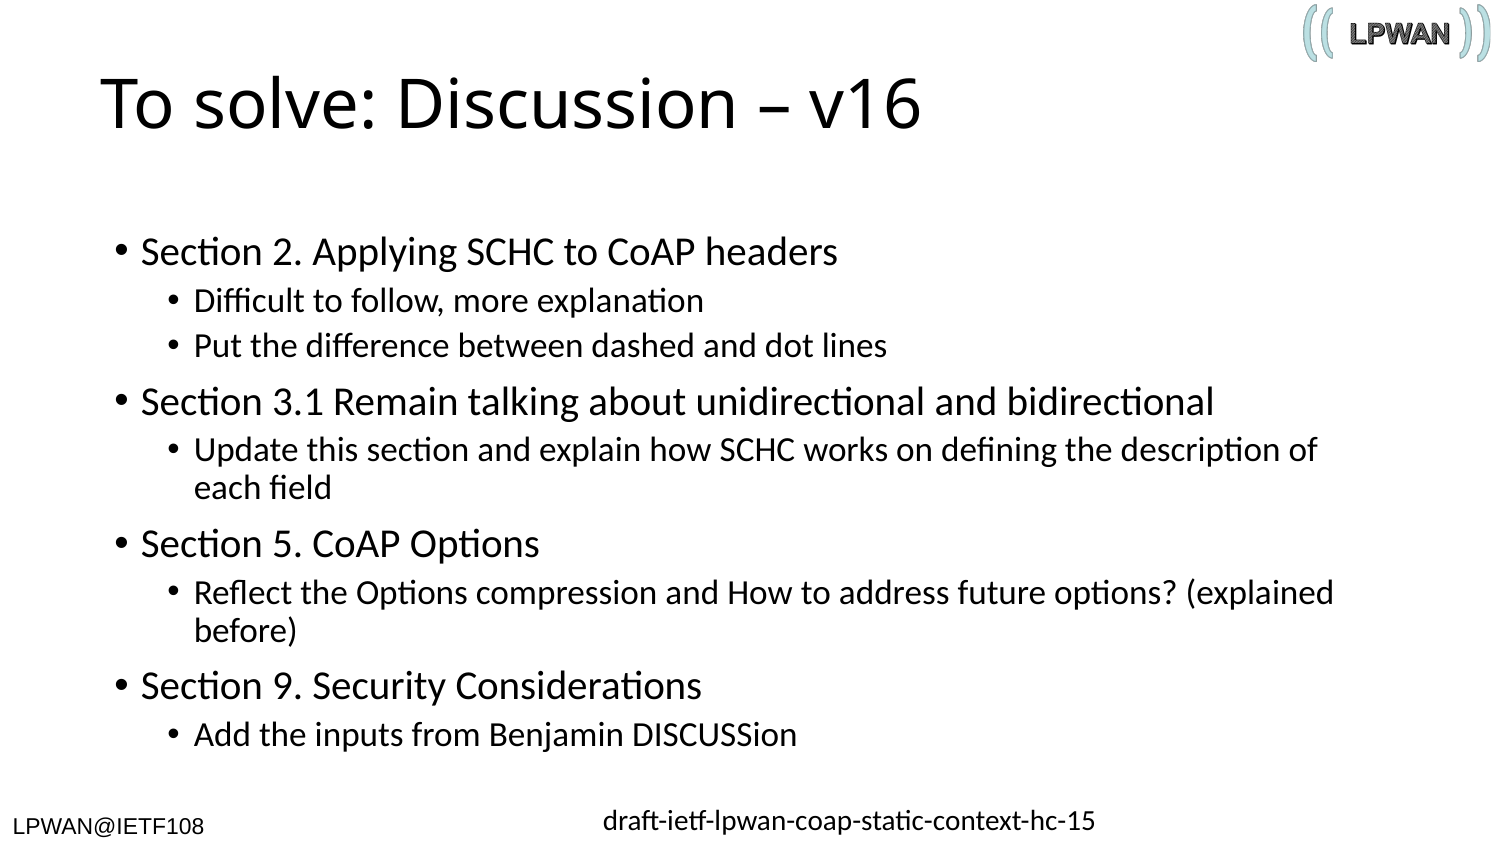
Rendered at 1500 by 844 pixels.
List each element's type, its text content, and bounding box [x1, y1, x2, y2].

title To solve: Discussion – v16 [88, 24, 1383, 188]
list Section 2. Applying SCHC to CoAP headers Difficult to follow, more explanation Put the difference between dashed and dot lines Section 3.1 Remain talking about unidirectional and bidirectional Update this section and explain how SCHC works on defining the description of each field Section 5. CoAP Options Reflect the Options compression and How to address future options? (explained before) Section 9. Security Considerations Add the inputs from Benjamin DISCUSSion [103, 224, 1397, 760]
picture [1303, 4, 1491, 62]
text_box draft-ietf-lpwan-coap-static-context-hc-15 [588, 793, 1112, 844]
